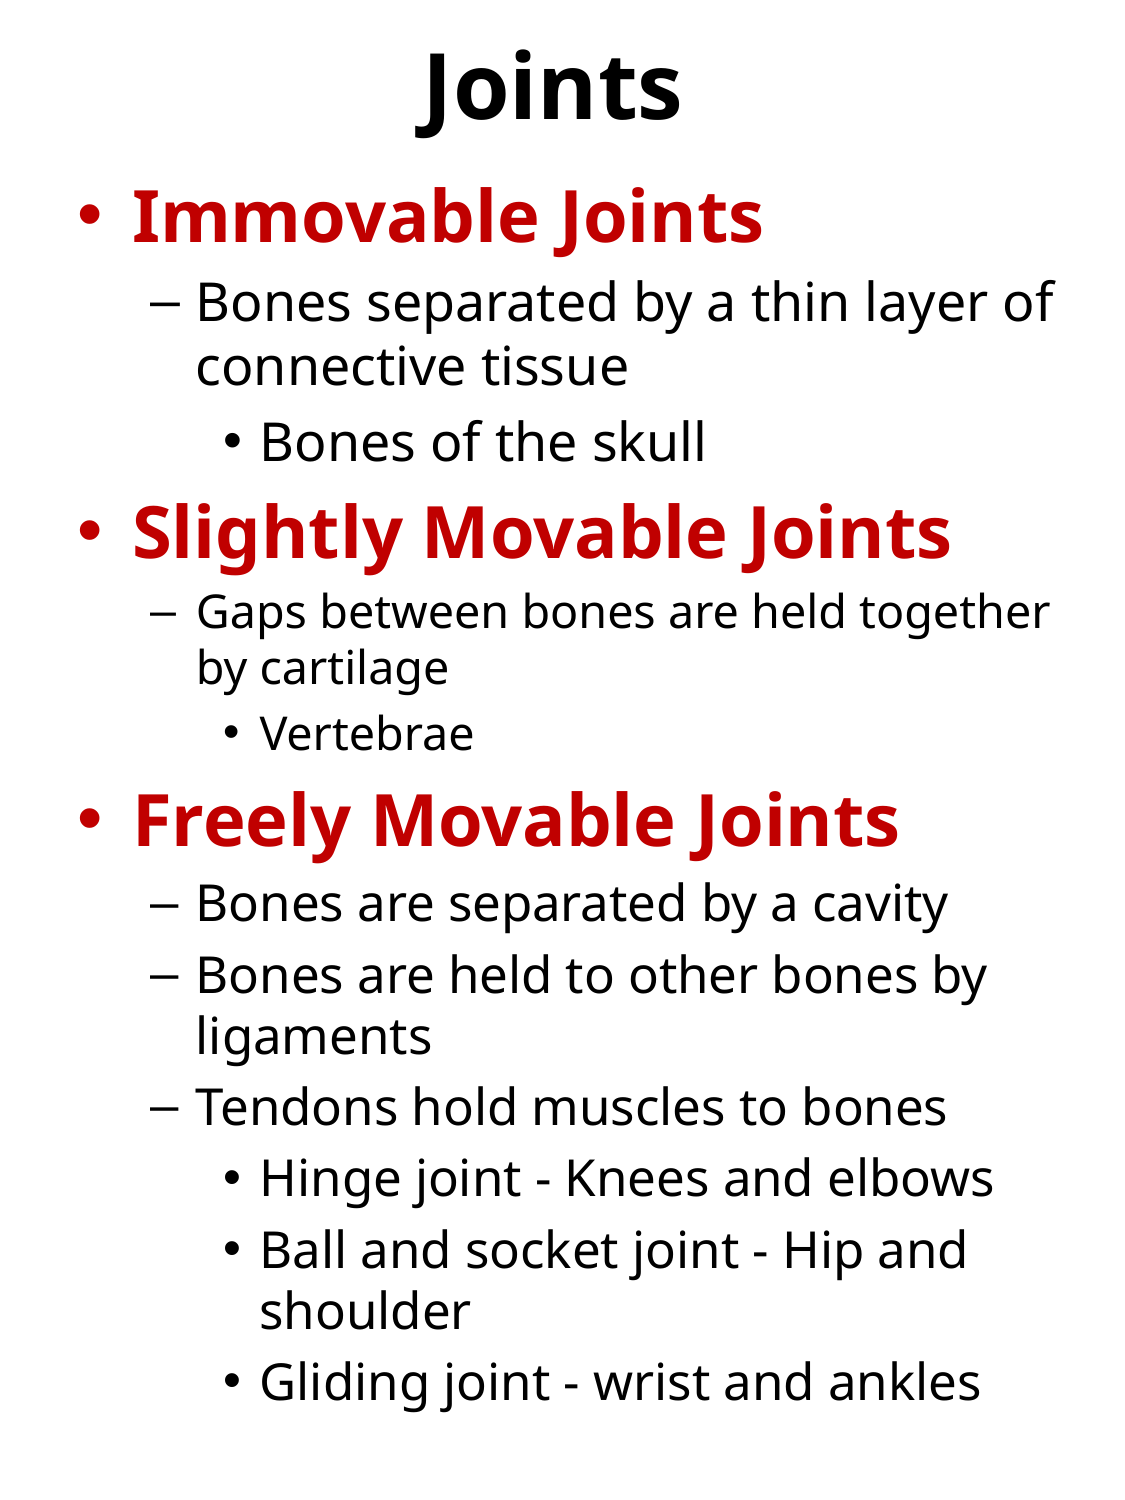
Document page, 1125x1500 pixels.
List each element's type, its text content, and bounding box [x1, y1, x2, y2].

list Immovable Joints Bones separated by a thin layer of connective tissue Bones of the skull Slightly Movable Joints Gaps between bones are held together by cartilage Vertebrae Freely Movable Joints Bones are separated by a cavity Bones are held to other bones by ligaments Tendons hold muscles to bones Hinge joint - Knees and elbows Ball and socket joint - Hip and shoulder Gliding joint - wrist and ankles [62, 162, 1075, 1450]
title Joints [99, 0, 1007, 162]
